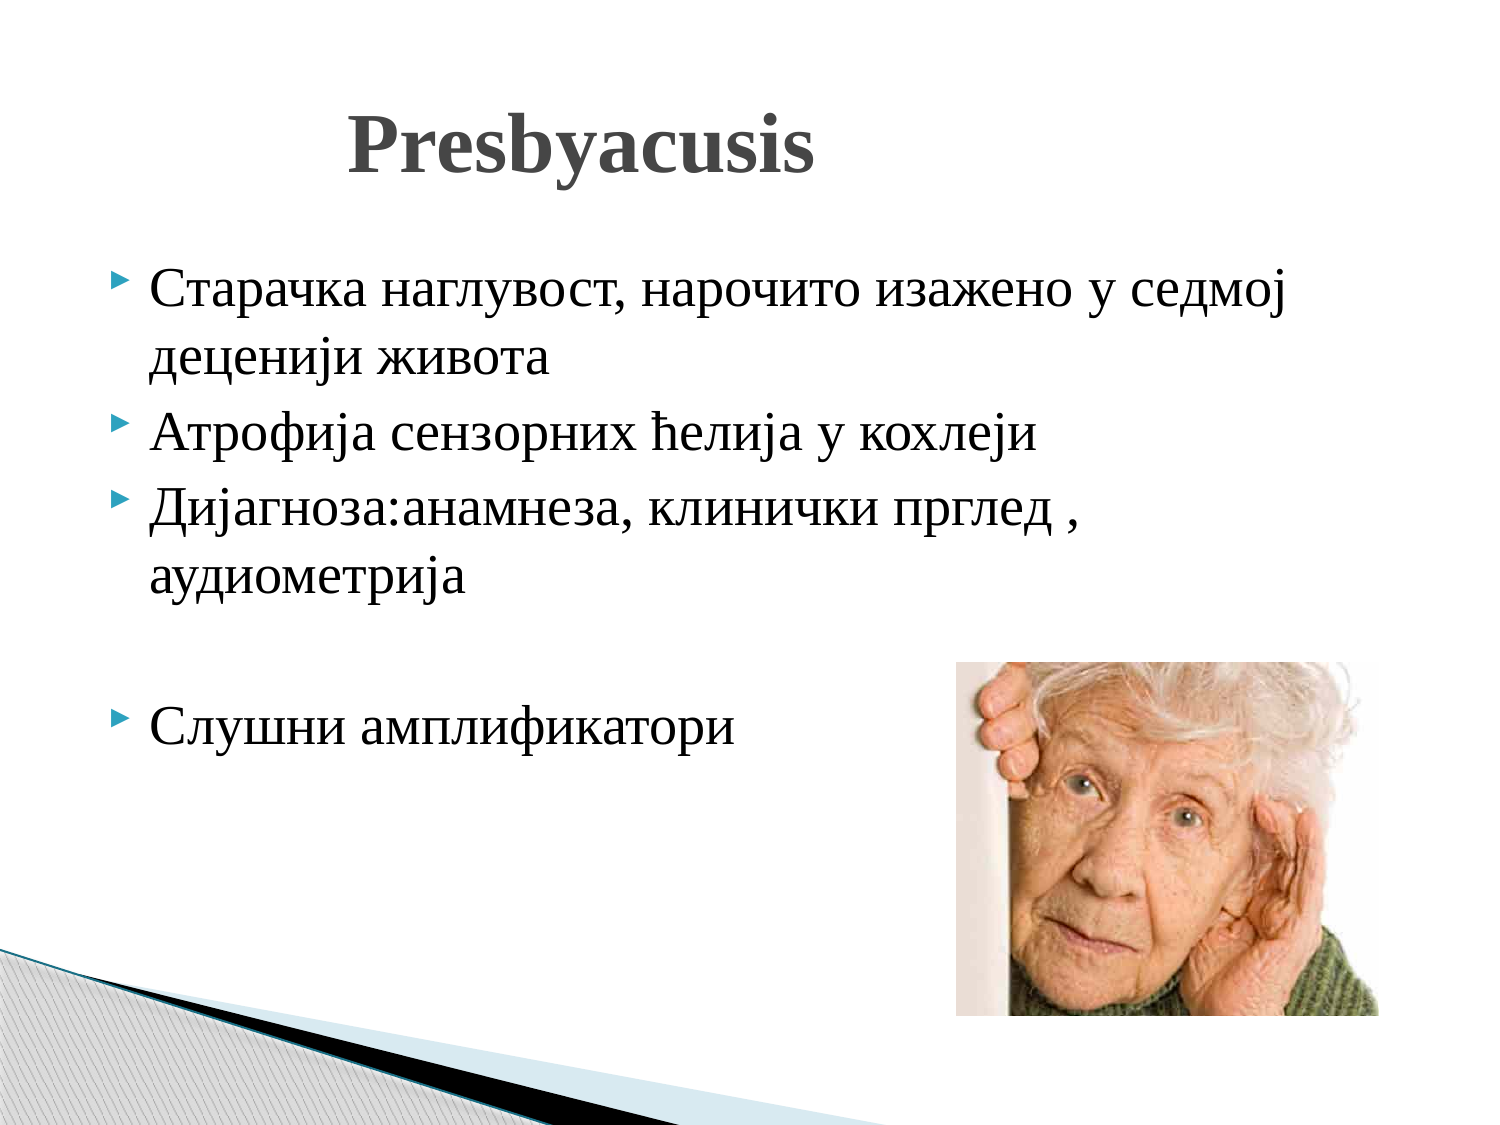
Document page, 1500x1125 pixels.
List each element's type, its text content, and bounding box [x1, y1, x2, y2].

title Presbyacusis [75, 45, 1425, 233]
picture [955, 662, 1379, 1016]
list Старачка наглувост, нарочито изажено у седмој деценији живота Атрофија сензорних ћелија у кохлеји Дијагноза:анамнеза, клинички прглед , аудиометрија Слушни амплификатори [74, 242, 1426, 986]
